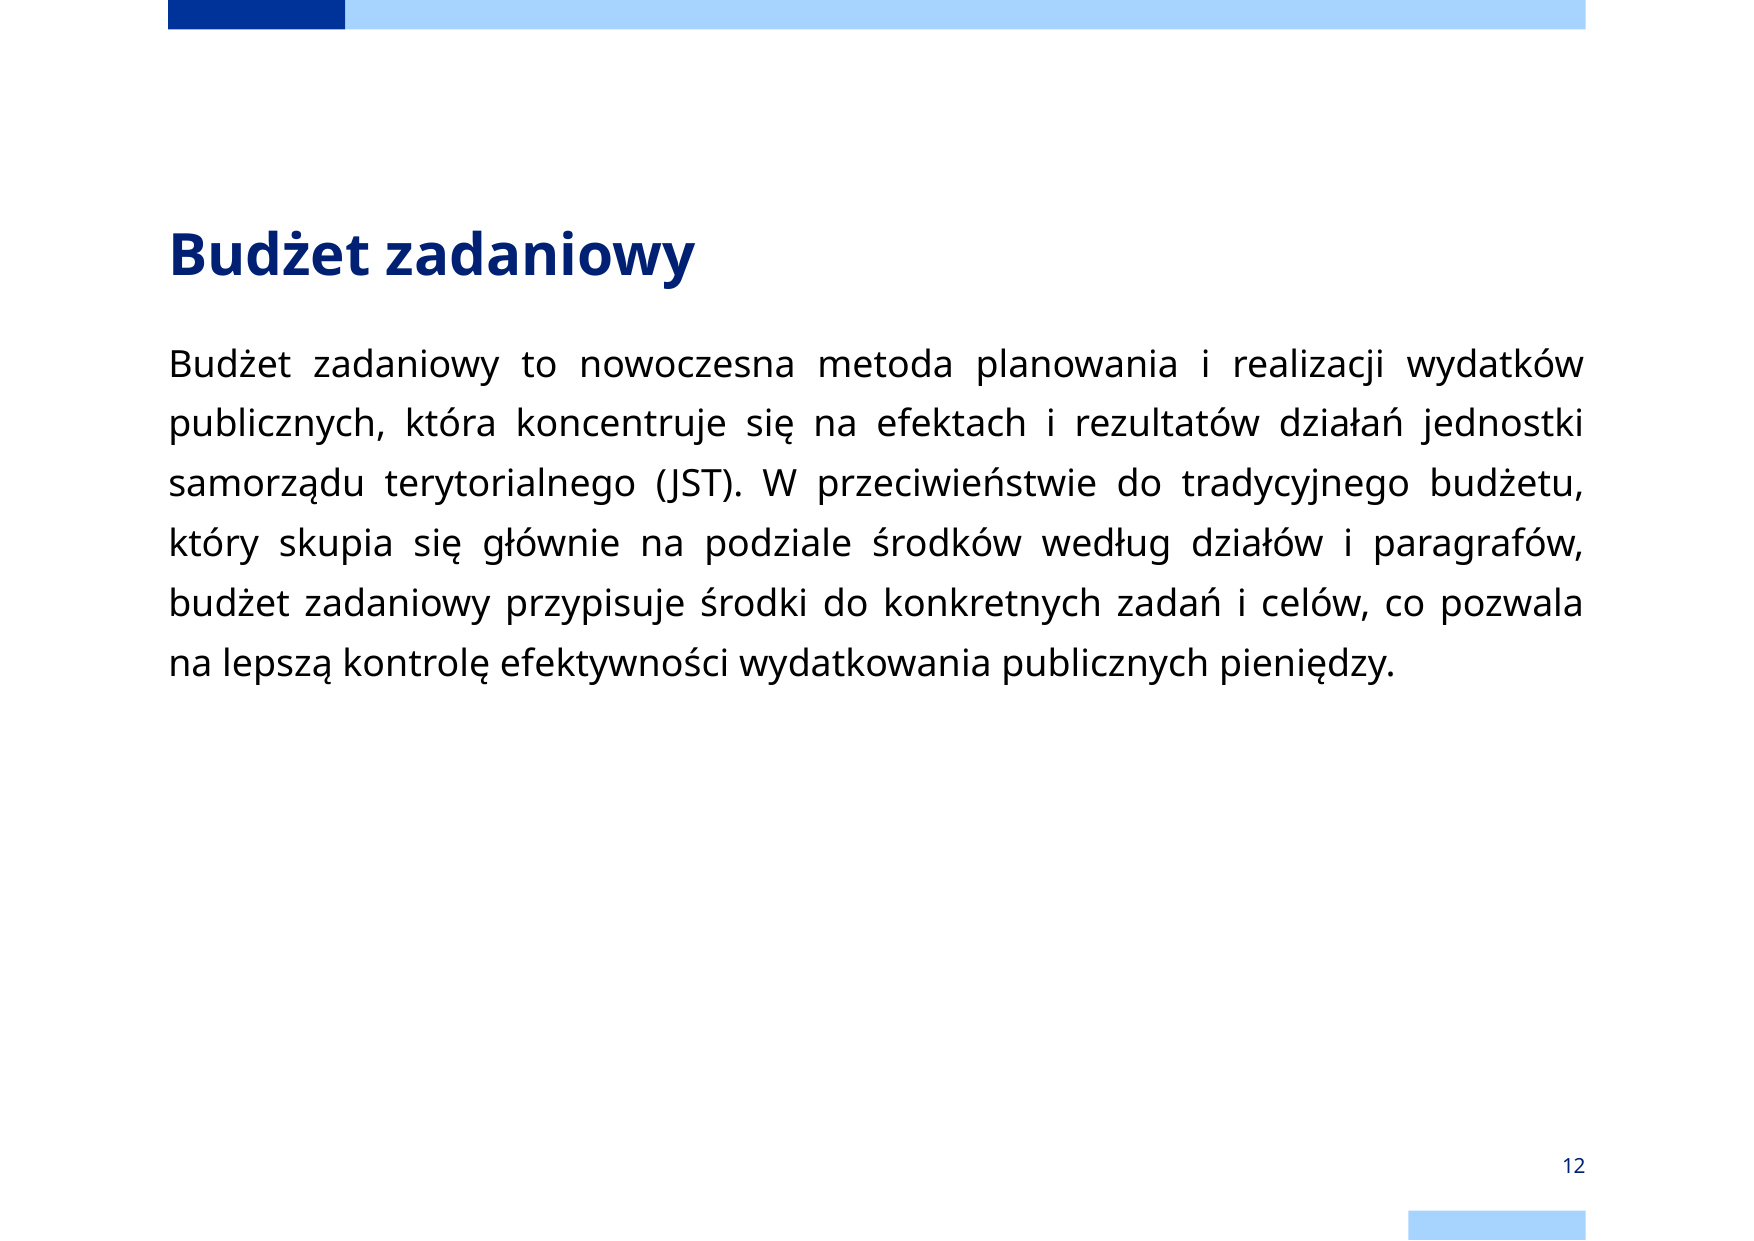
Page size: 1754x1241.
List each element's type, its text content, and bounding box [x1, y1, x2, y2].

list Budżet zadaniowy to nowoczesna metoda planowania i realizacji wydatków publicznych, która koncentruje się na efektach i rezultatów działań jednostki samorządu terytorialnego (JST). W przeciwieństwie do tradycyjnego budżetu, który skupia się głównie na podziale środków według działów i paragrafów, budżet zadaniowy przypisuje środki do konkretnych zadań i celów, co pozwala na lepszą kontrolę efektywności wydatkowania publicznych pieniędzy. [168, 324, 1586, 1093]
slide_number ‹#› [1408, 1151, 1586, 1182]
title Budżet zadaniowy [168, 147, 1586, 324]
